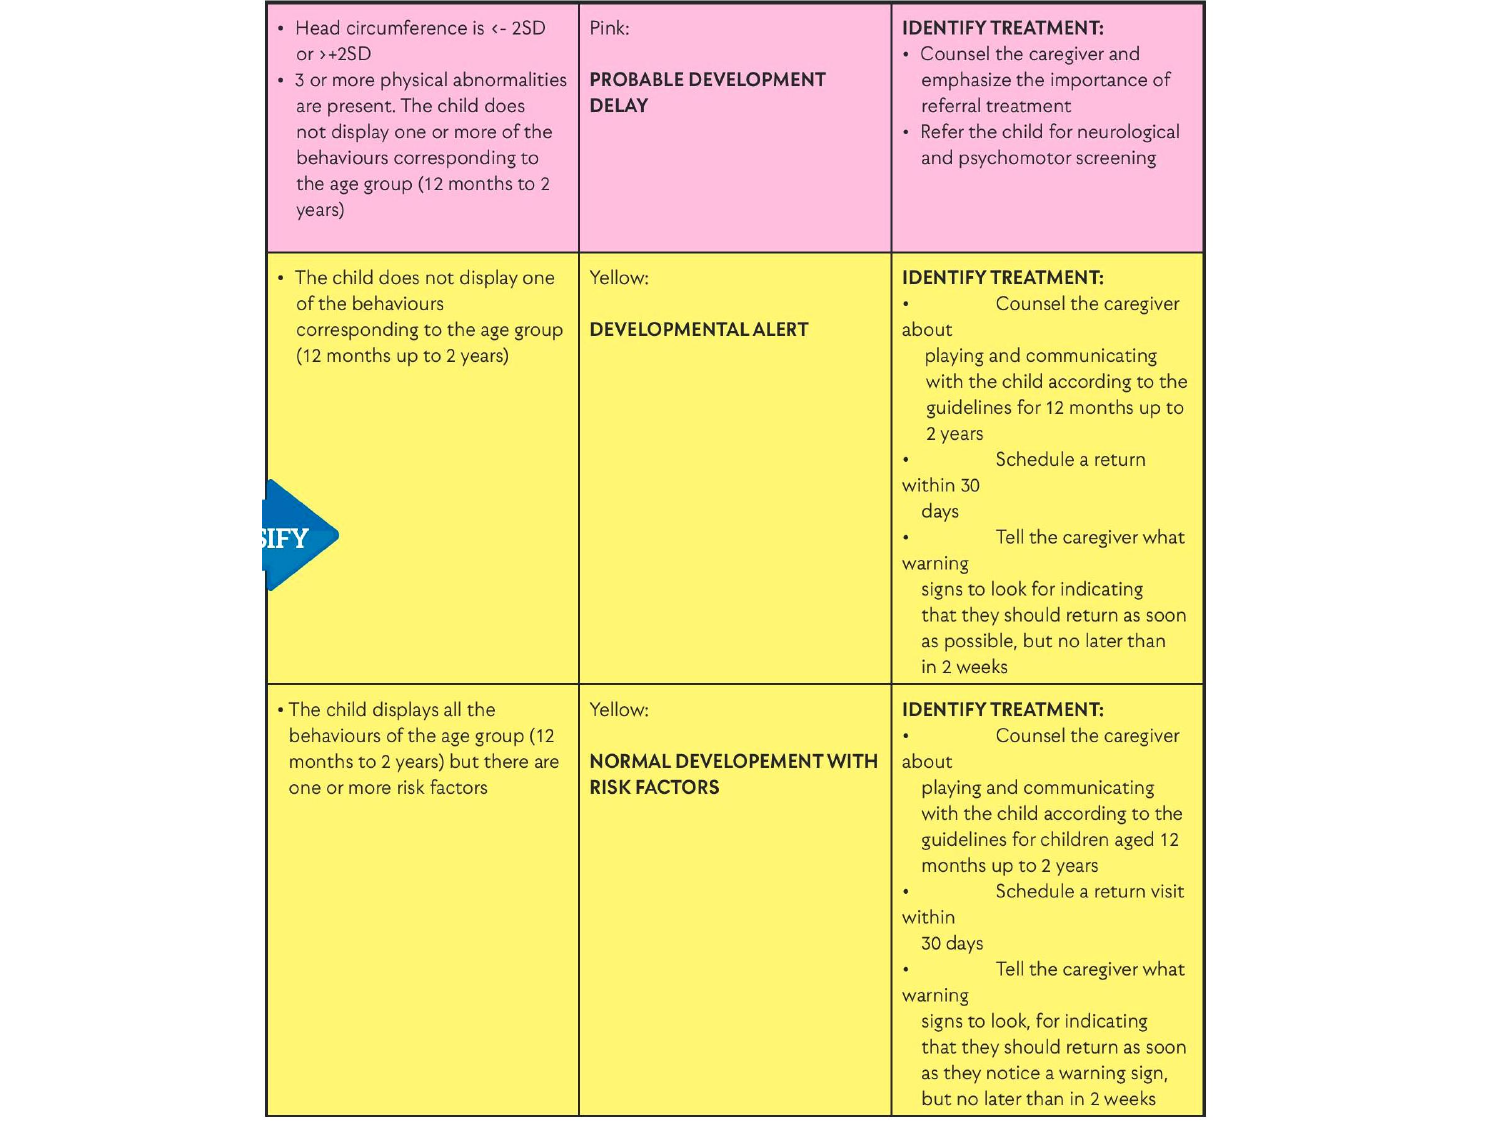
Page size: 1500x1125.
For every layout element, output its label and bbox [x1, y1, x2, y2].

picture [262, 0, 1213, 1125]
